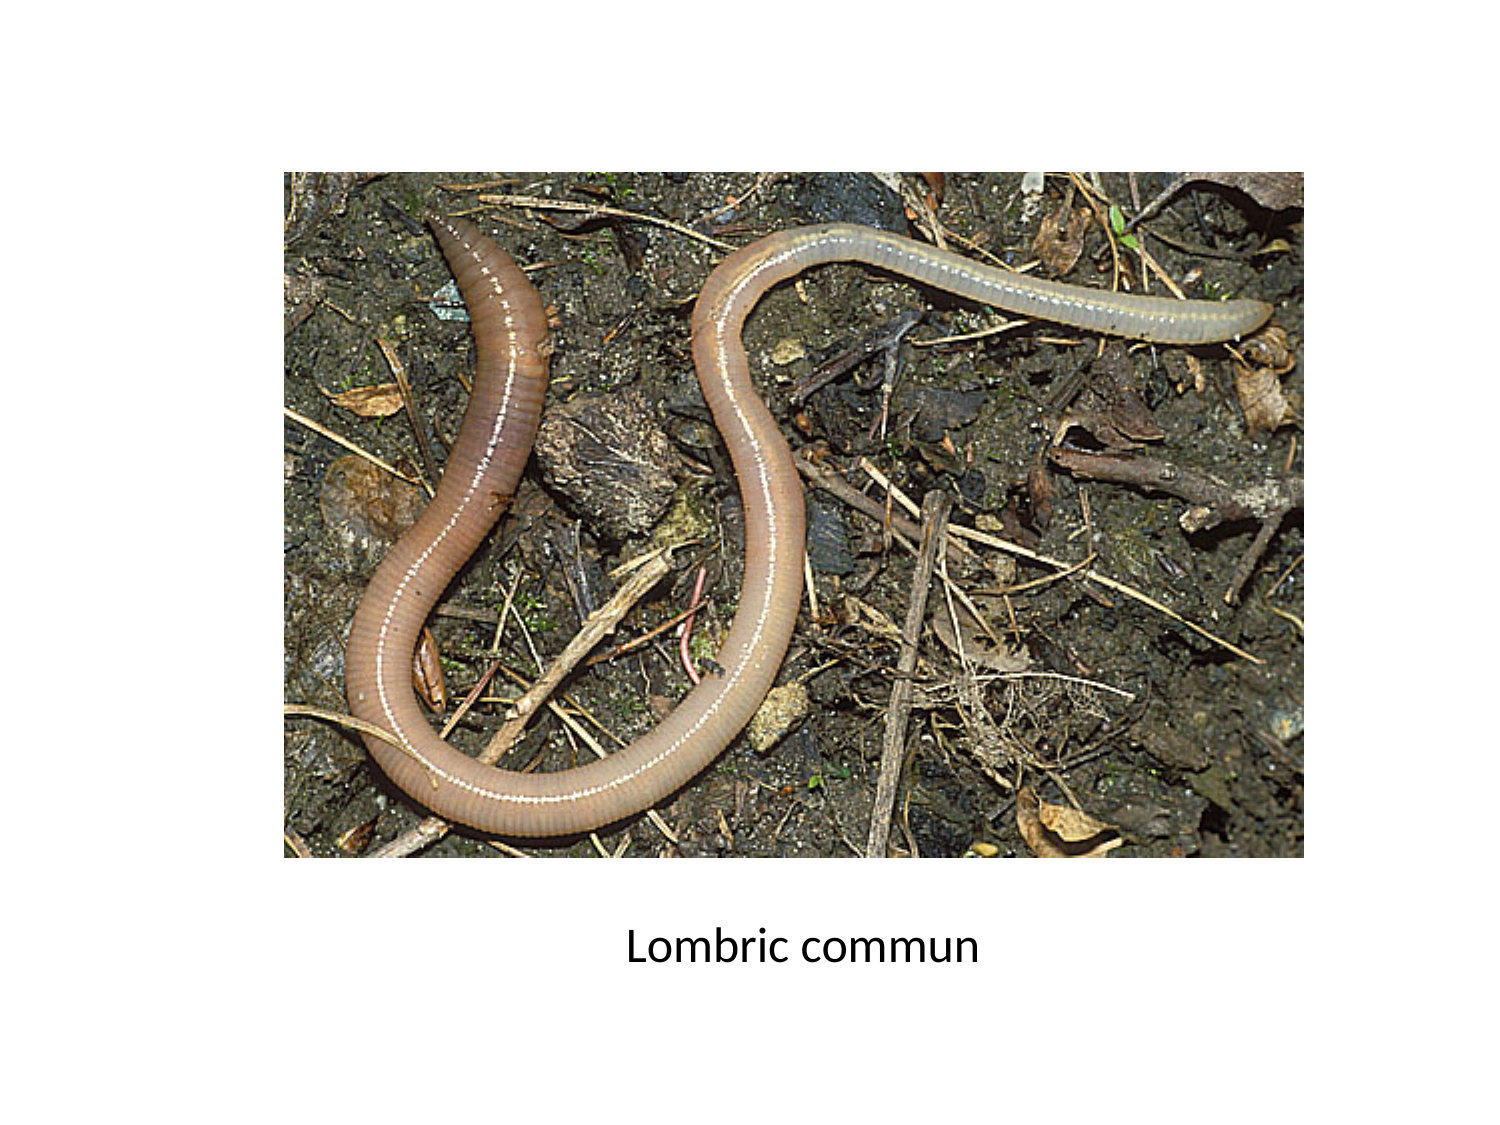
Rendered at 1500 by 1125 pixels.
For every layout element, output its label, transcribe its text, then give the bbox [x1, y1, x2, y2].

text_box Lombric commun [289, 905, 1317, 980]
picture [284, 172, 1304, 858]
